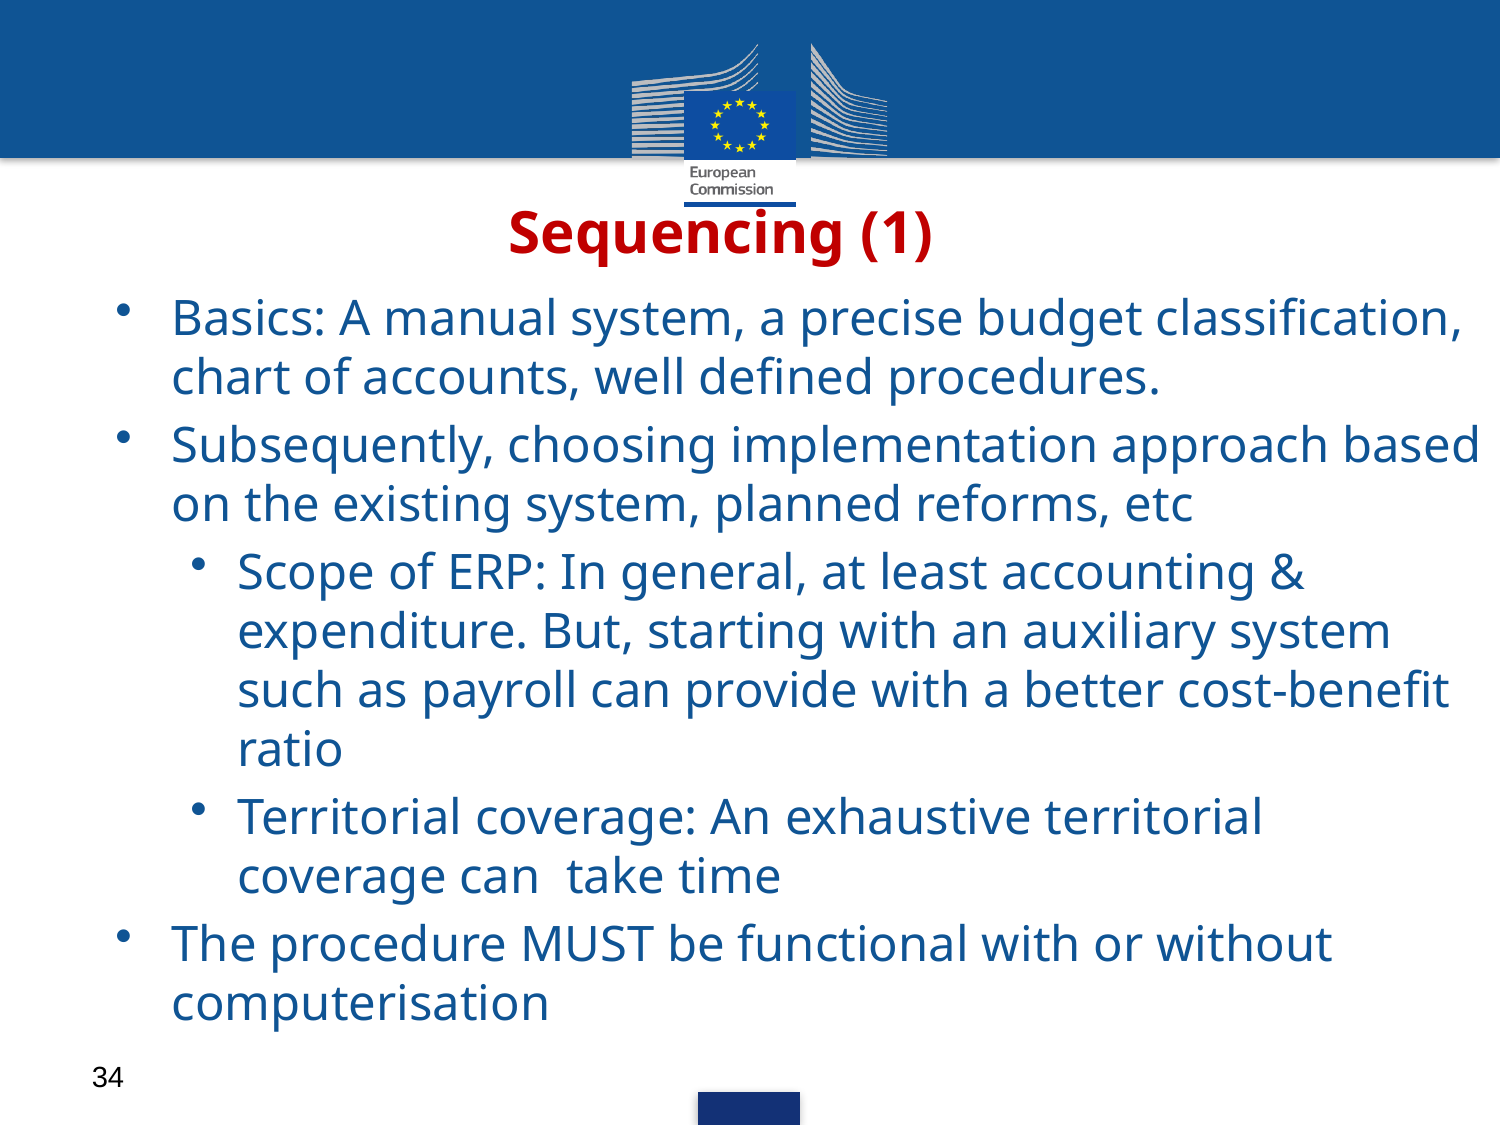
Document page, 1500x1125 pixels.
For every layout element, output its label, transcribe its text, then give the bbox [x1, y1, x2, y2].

slide_number 34 [76, 1022, 553, 1102]
list Basics: A manual system, a precise budget classification, chart of accounts, well defined procedures. Subsequently, choosing implementation approach based on the existing system, planned reforms, etc Scope of ERP: In general, at least accounting & expenditure. But, starting with an auxiliary system such as payroll can provide with a better cost-benefit ratio Territorial coverage: An exhaustive territorial coverage can take time The procedure MUST be functional with or without computerisation [100, 278, 1500, 965]
title Sequencing (1) [53, 137, 1331, 323]
